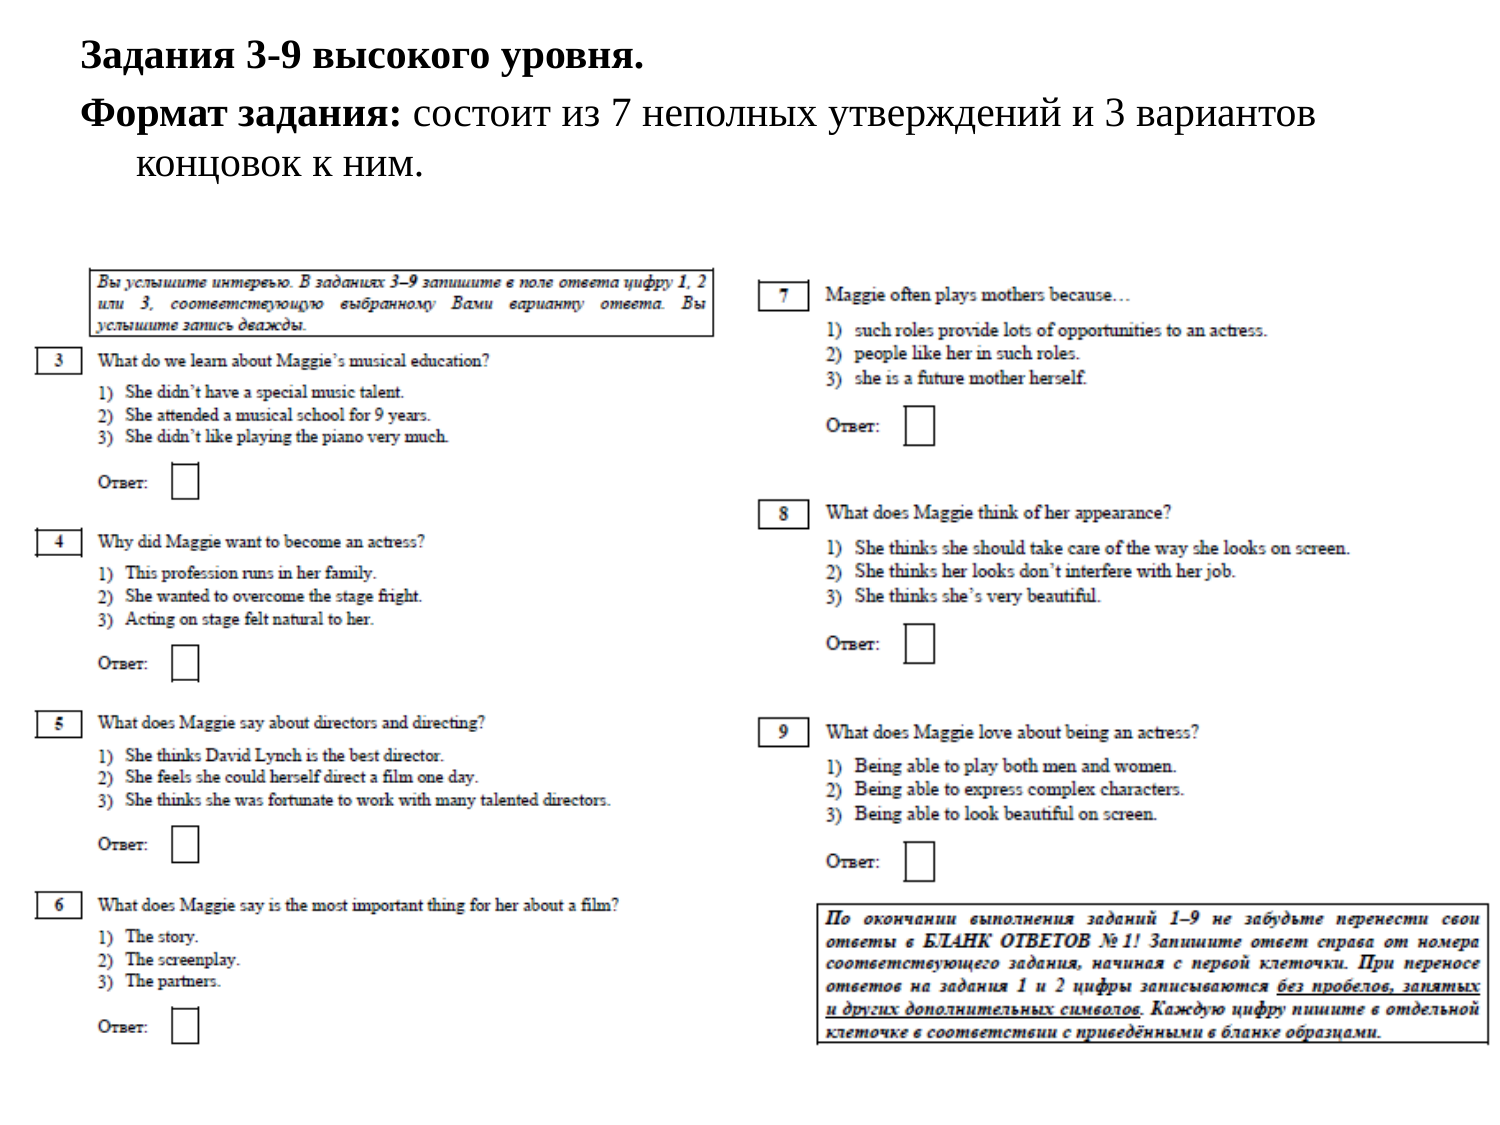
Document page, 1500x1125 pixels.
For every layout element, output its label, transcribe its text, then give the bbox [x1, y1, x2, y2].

picture [17, 255, 1500, 1056]
list Задания 3-9 высокого уровня. Формат задания: состоит из 7 неполных утверждений и 3 вариантов концовок к ним. [64, 19, 1415, 197]
